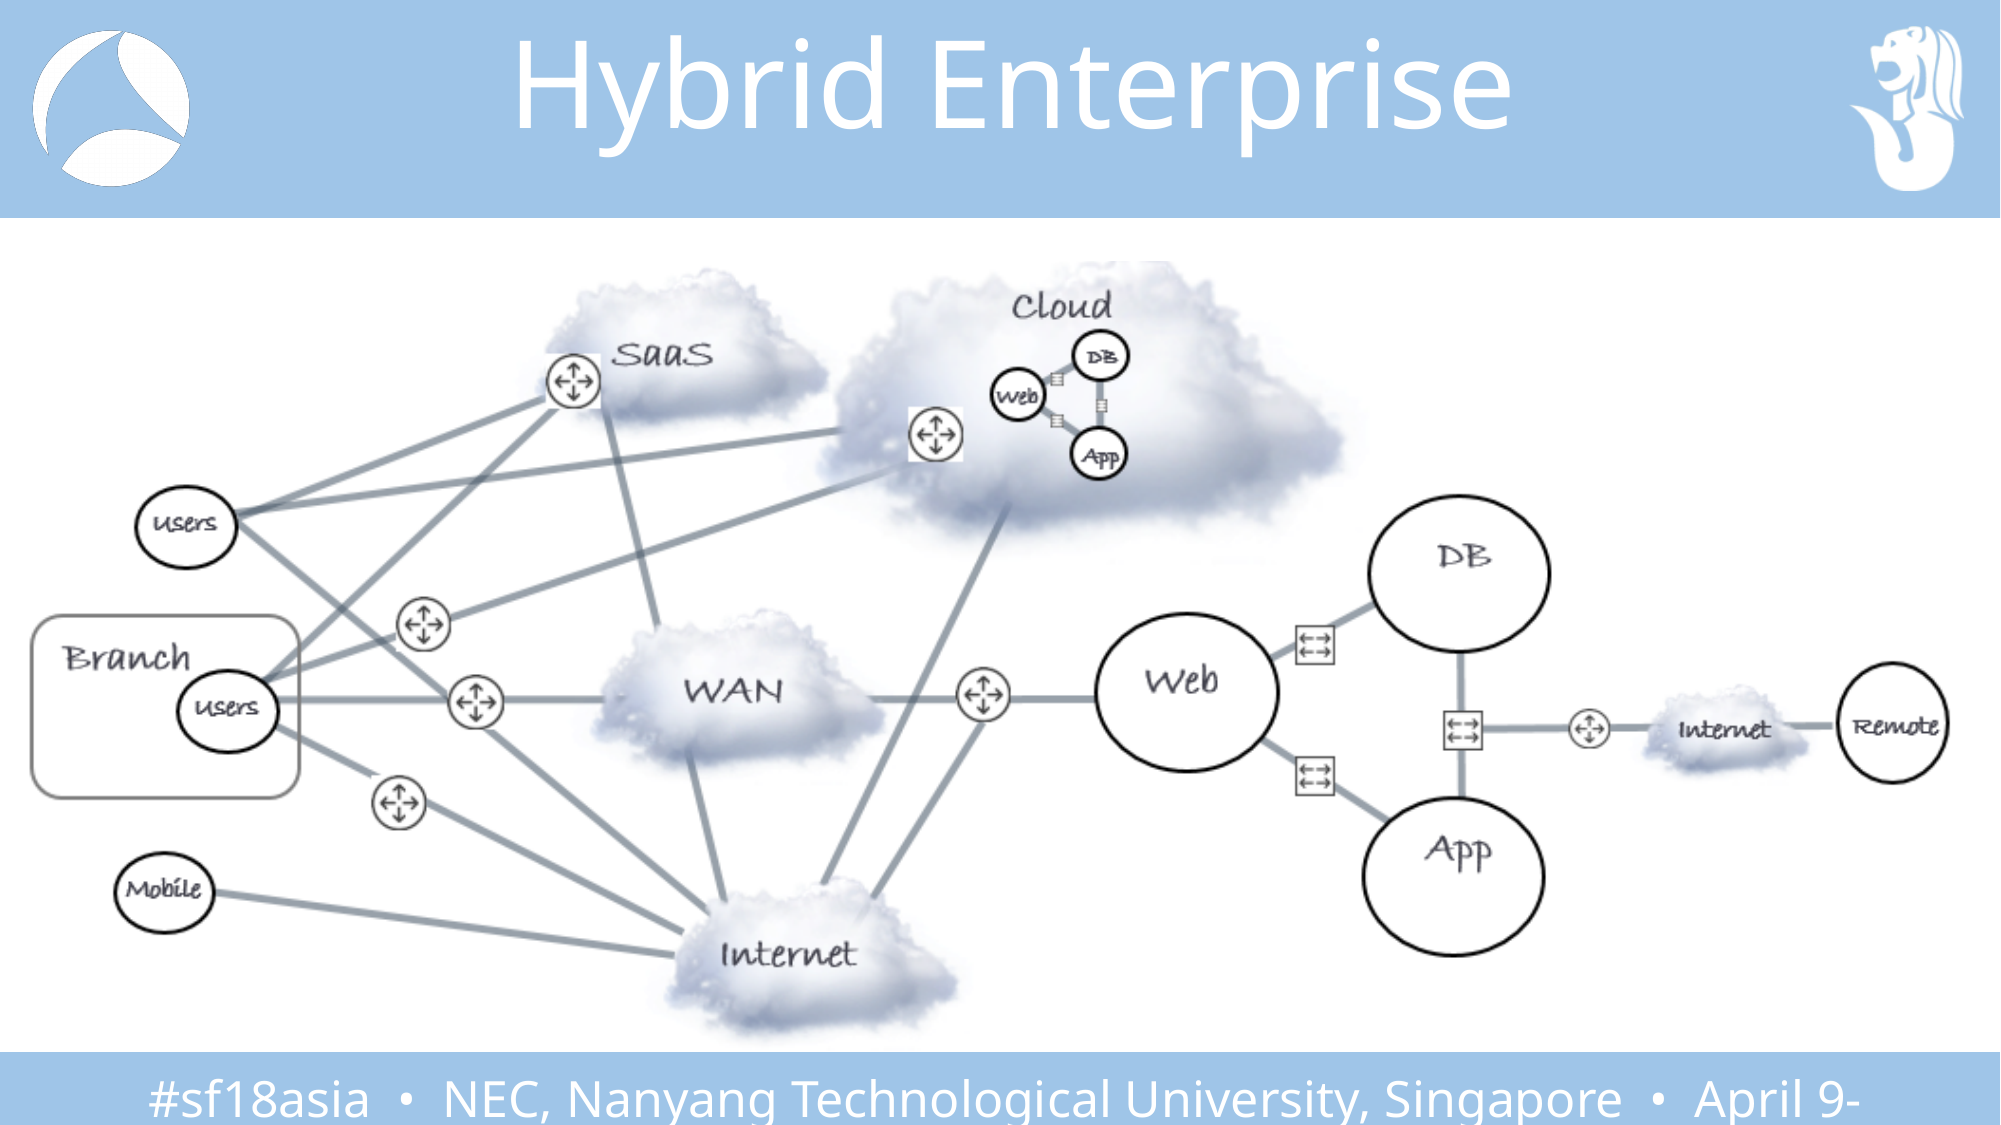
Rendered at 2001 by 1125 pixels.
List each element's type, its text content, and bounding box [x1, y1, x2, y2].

picture [17, 261, 1972, 1051]
picture [32, 155, 190, 187]
title Hybrid Enterprise [31, 24, 1994, 155]
picture [1849, 155, 1964, 191]
